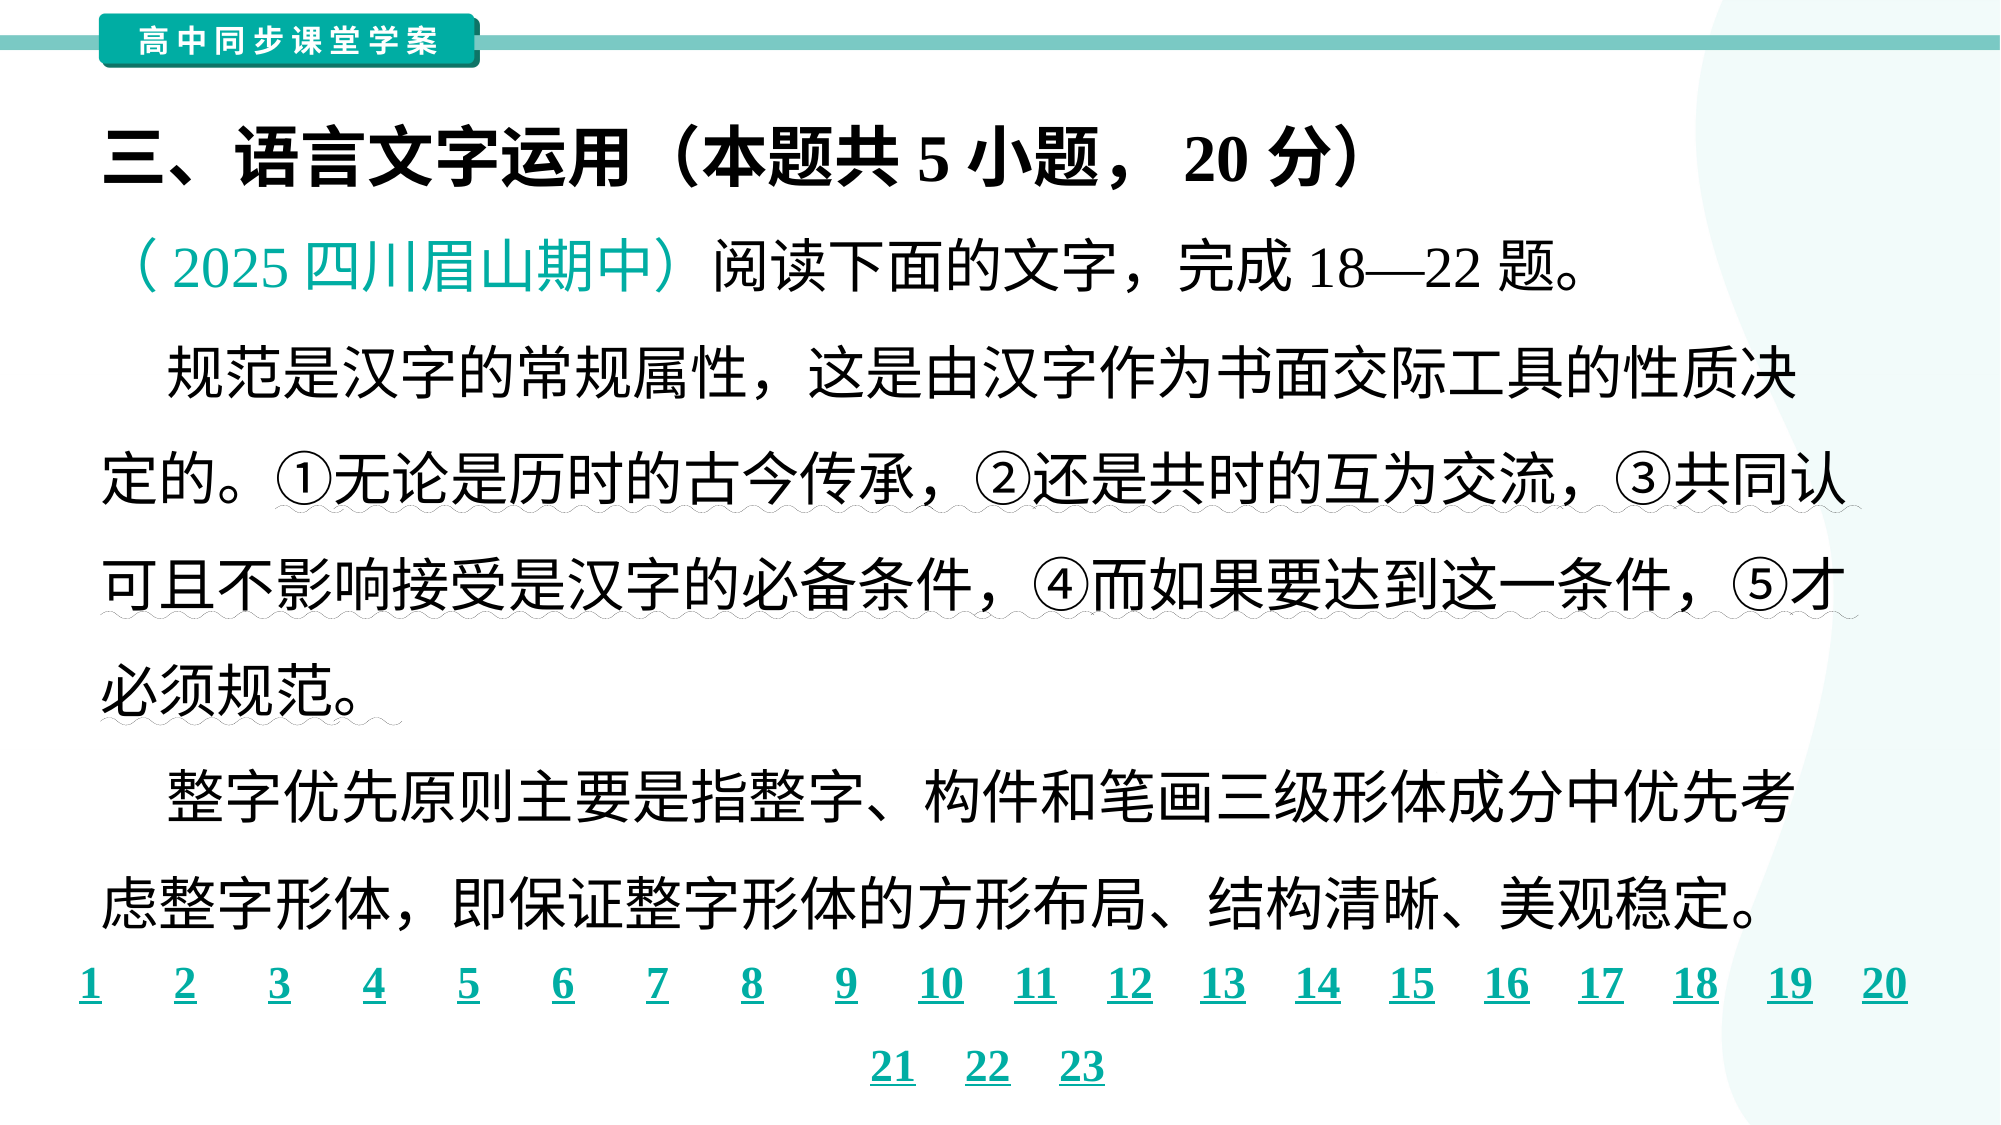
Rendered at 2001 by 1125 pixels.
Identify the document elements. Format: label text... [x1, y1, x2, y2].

text_box 三、语言文字运用（本题共5小题，20分） [100, 76, 1899, 193]
picture [0, 0, 2000, 1125]
text_box （2025四川眉山期中）阅读下面的文字，完成18—22题。 规范是汉字的常规属性，这是由汉字作为书面交际工具的性质决 定的。①无论是历时的古今传承，②还是共时的互为交流，③共同认 可且不影响接受是汉字的必备条件，④而如果要达到这一条件，⑤才 必须规范。 整字优先原则主要是指整字、构件和笔画三级形体成分中优先考 虑整字形体，即保证整字形体的方形布局、结构清晰、美观稳定。 [100, 193, 1899, 937]
